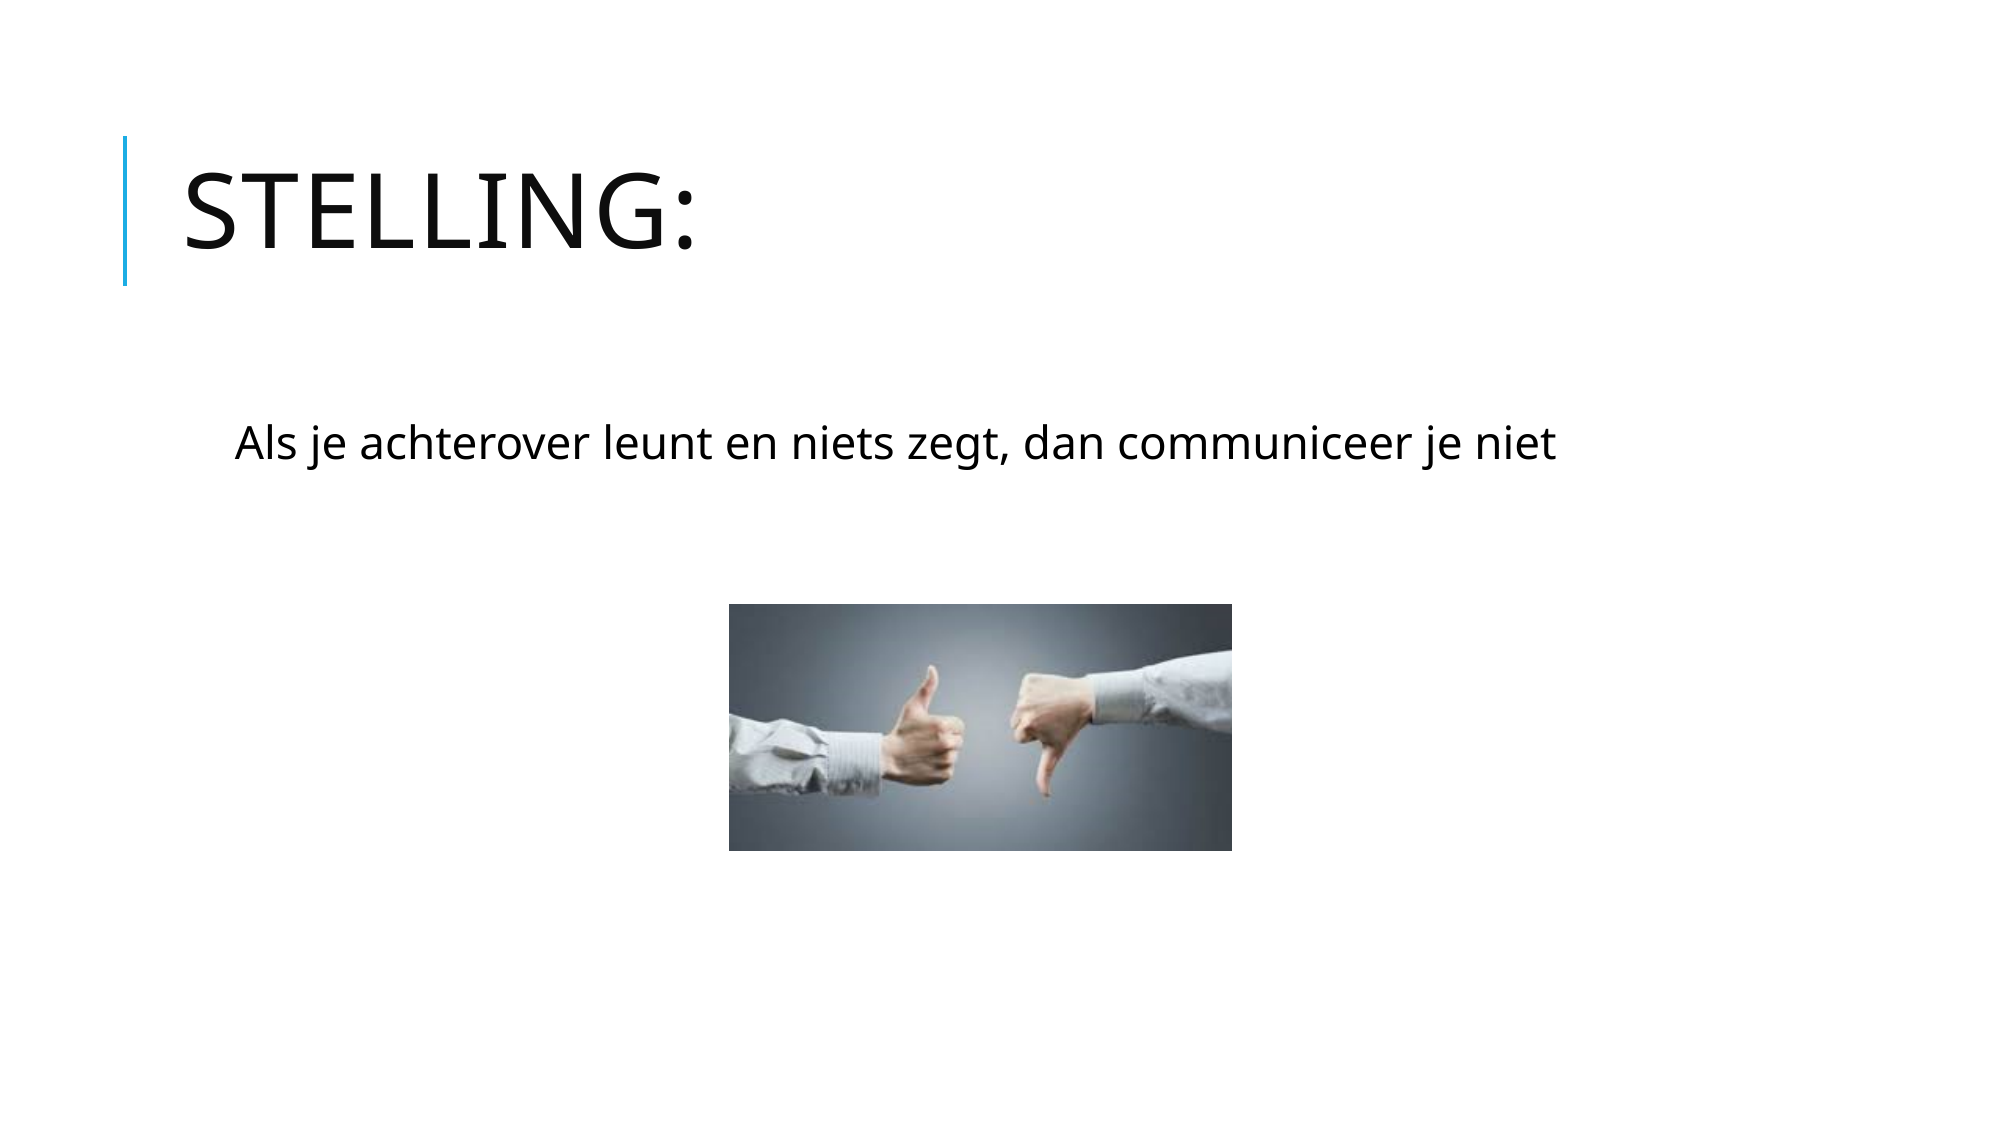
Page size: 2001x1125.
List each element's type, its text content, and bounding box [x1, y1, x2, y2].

picture [729, 604, 1232, 851]
title Stelling: [168, 96, 1763, 342]
list Als je achterover leunt en niets zegt, dan communiceer je niet [212, 413, 1788, 958]
